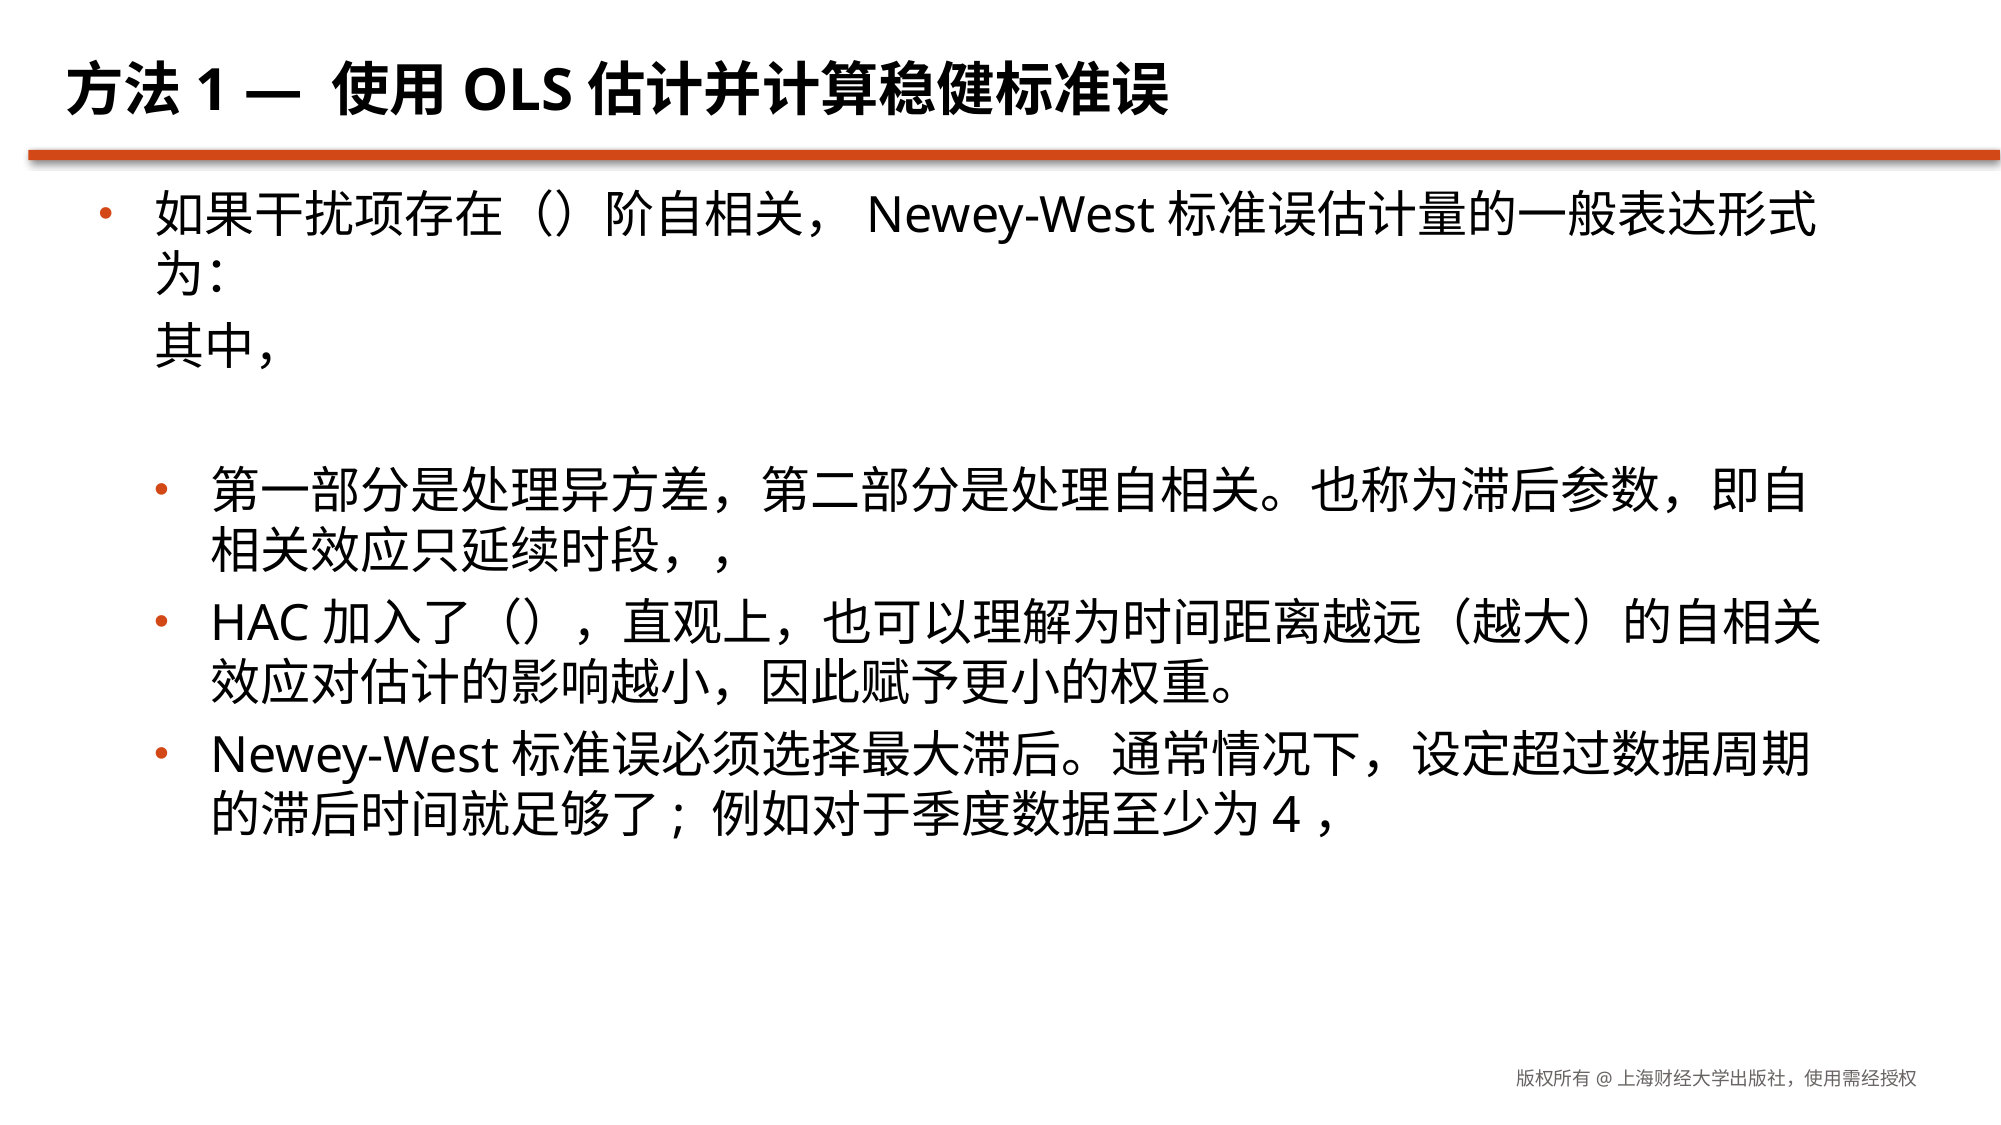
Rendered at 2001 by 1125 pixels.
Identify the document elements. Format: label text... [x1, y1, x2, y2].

title 方法1 — 使用OLS估计并计算稳健标准误 [50, 50, 1825, 138]
footer 版权所有@上海财经大学出版社，使用需经授权 [1483, 1046, 1950, 1109]
